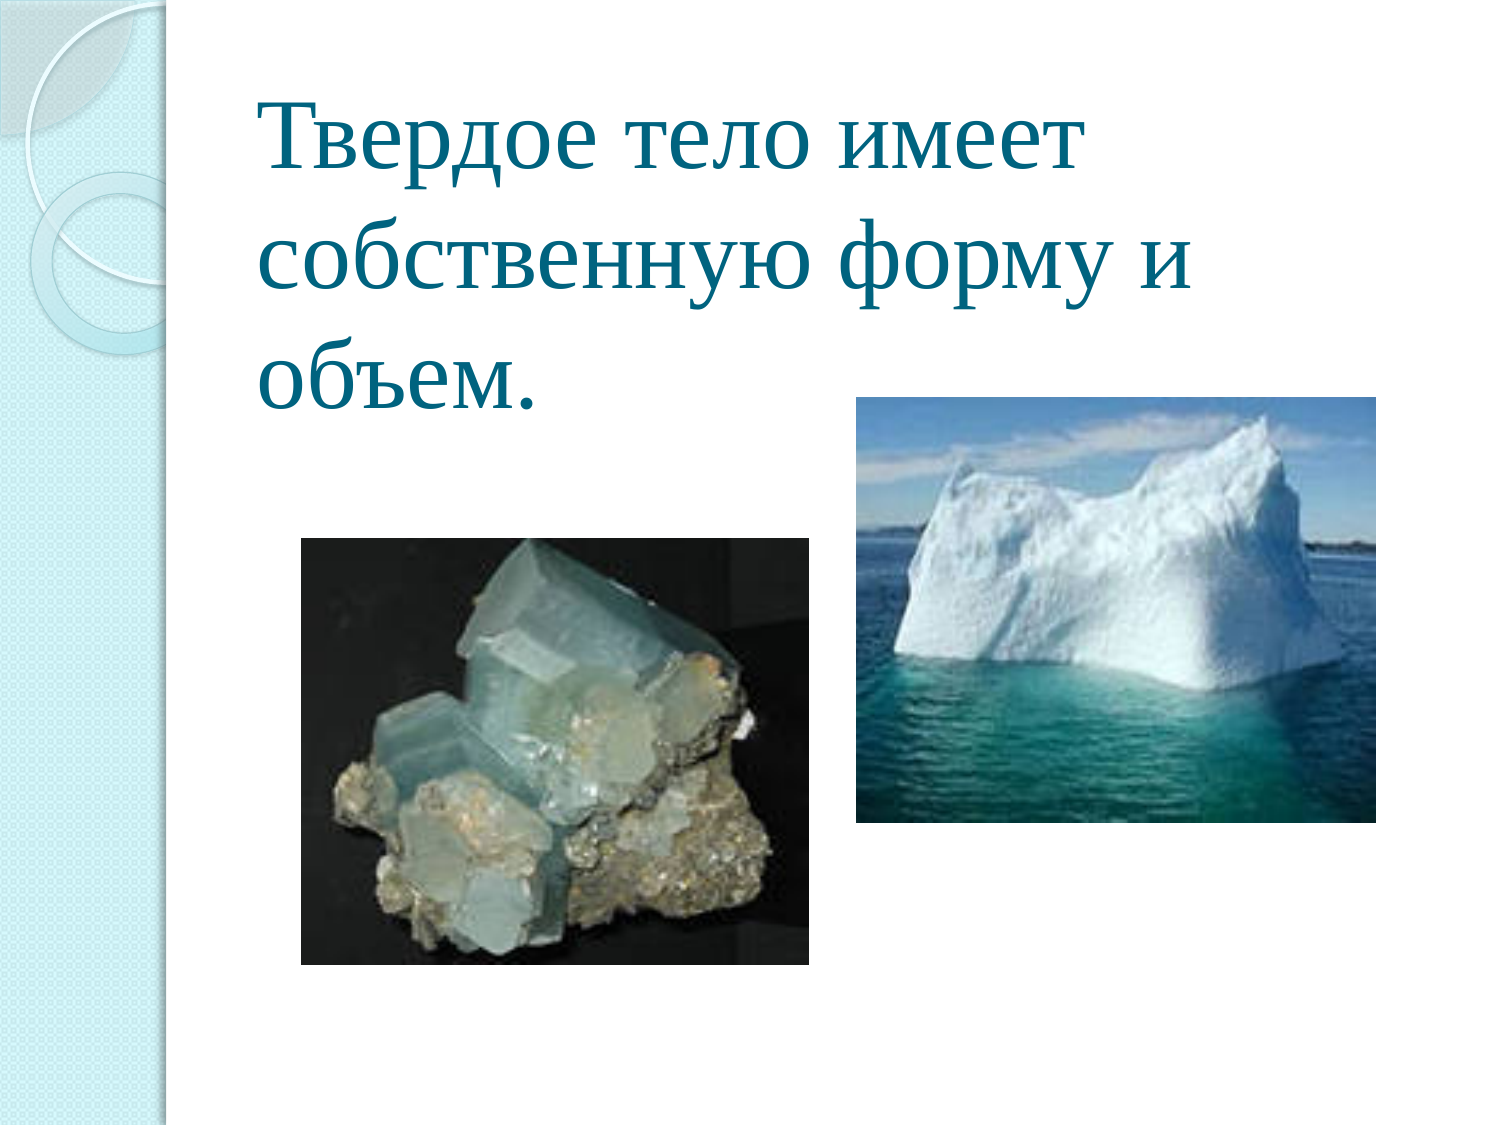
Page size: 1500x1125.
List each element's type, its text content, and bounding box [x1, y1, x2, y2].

picture [856, 396, 1377, 823]
title Твердое тело имеет собственную форму и объем. [242, 42, 1473, 454]
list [300, 538, 810, 965]
